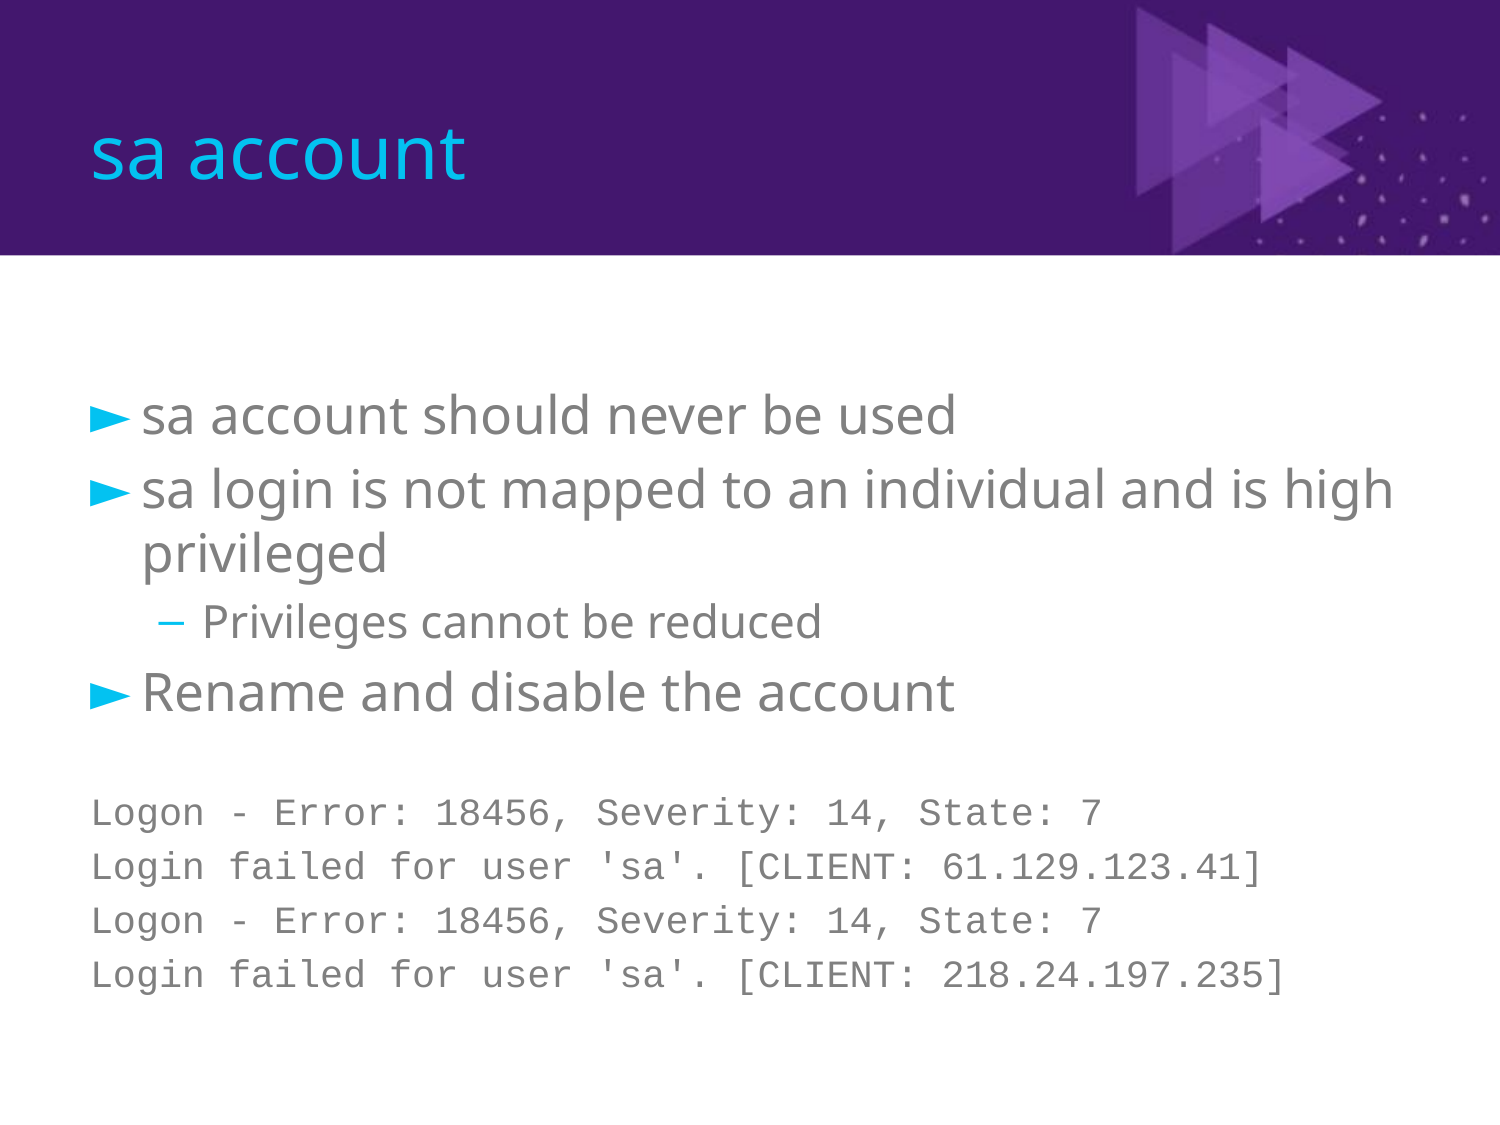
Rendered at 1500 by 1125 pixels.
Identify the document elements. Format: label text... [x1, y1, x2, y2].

picture [0, 0, 1500, 255]
title sa account [75, 56, 1425, 244]
list sa account should never be used sa login is not mapped to an individual and is high privileged Privileges cannot be reduced Rename and disable the account Logon - Error: 18456, Severity: 14, State: 7 Login failed for user 'sa'. [CLIENT: 61.129.123.41] Logon - Error: 18456, Severity: 14, State: 7 Login failed for user 'sa'. [CLIENT: 218.24.197.235] [75, 373, 1425, 1005]
